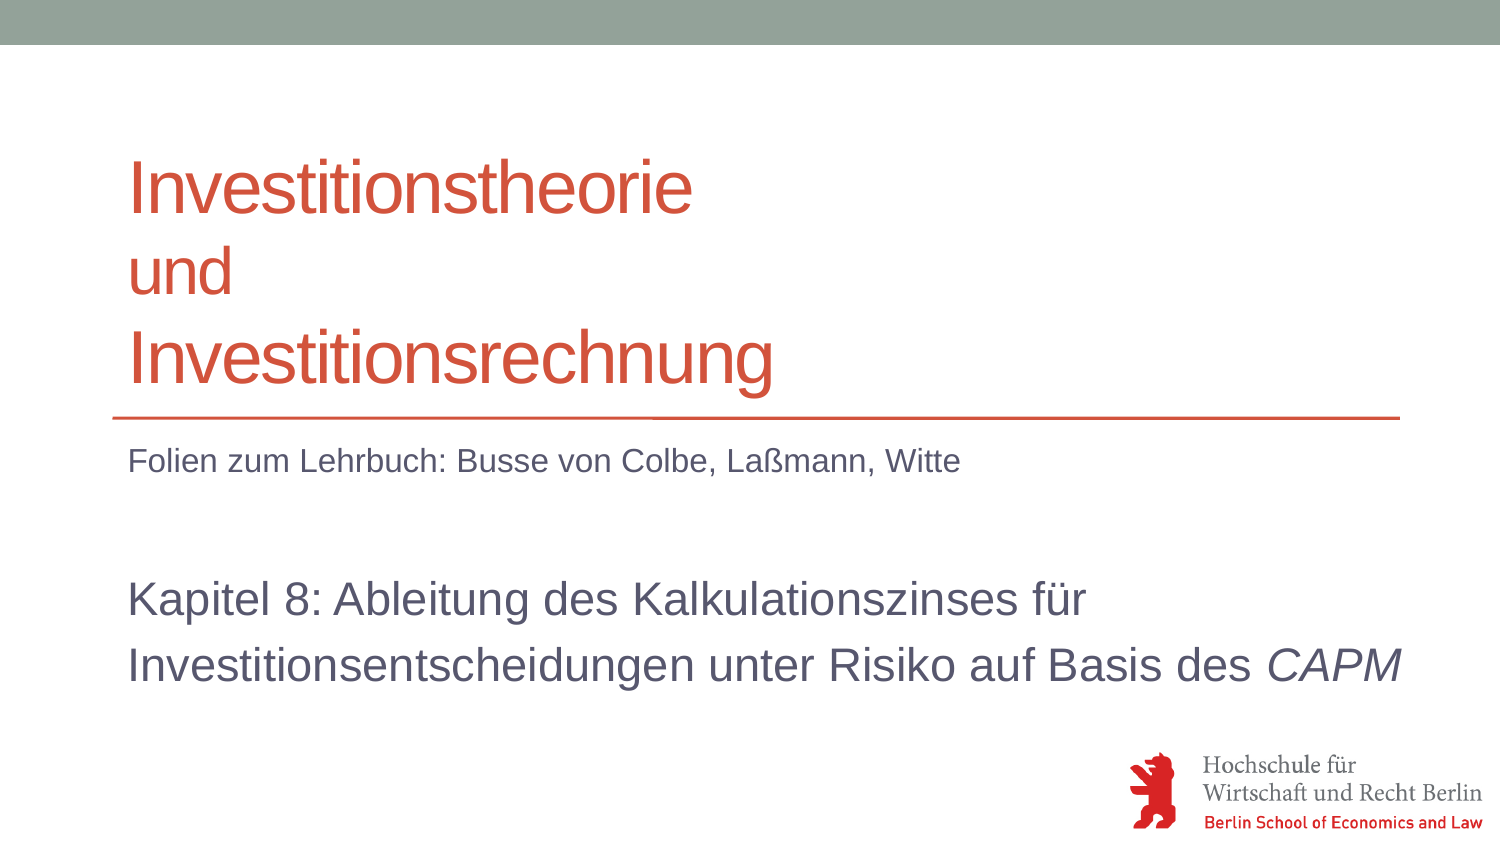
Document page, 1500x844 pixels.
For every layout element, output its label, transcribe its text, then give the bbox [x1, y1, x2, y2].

picture [1121, 750, 1487, 835]
title Investitionstheorie und Investitionsrechnung [112, 168, 1400, 406]
subtitle Folien zum Lehrbuch: Busse von Colbe, Laßmann, Witte [112, 431, 1256, 526]
text_box Kapitel 8: Ableitung des Kalkulationszinses für Investitionsentscheidungen unter Risiko auf Basis des CAPM [112, 561, 1468, 701]
